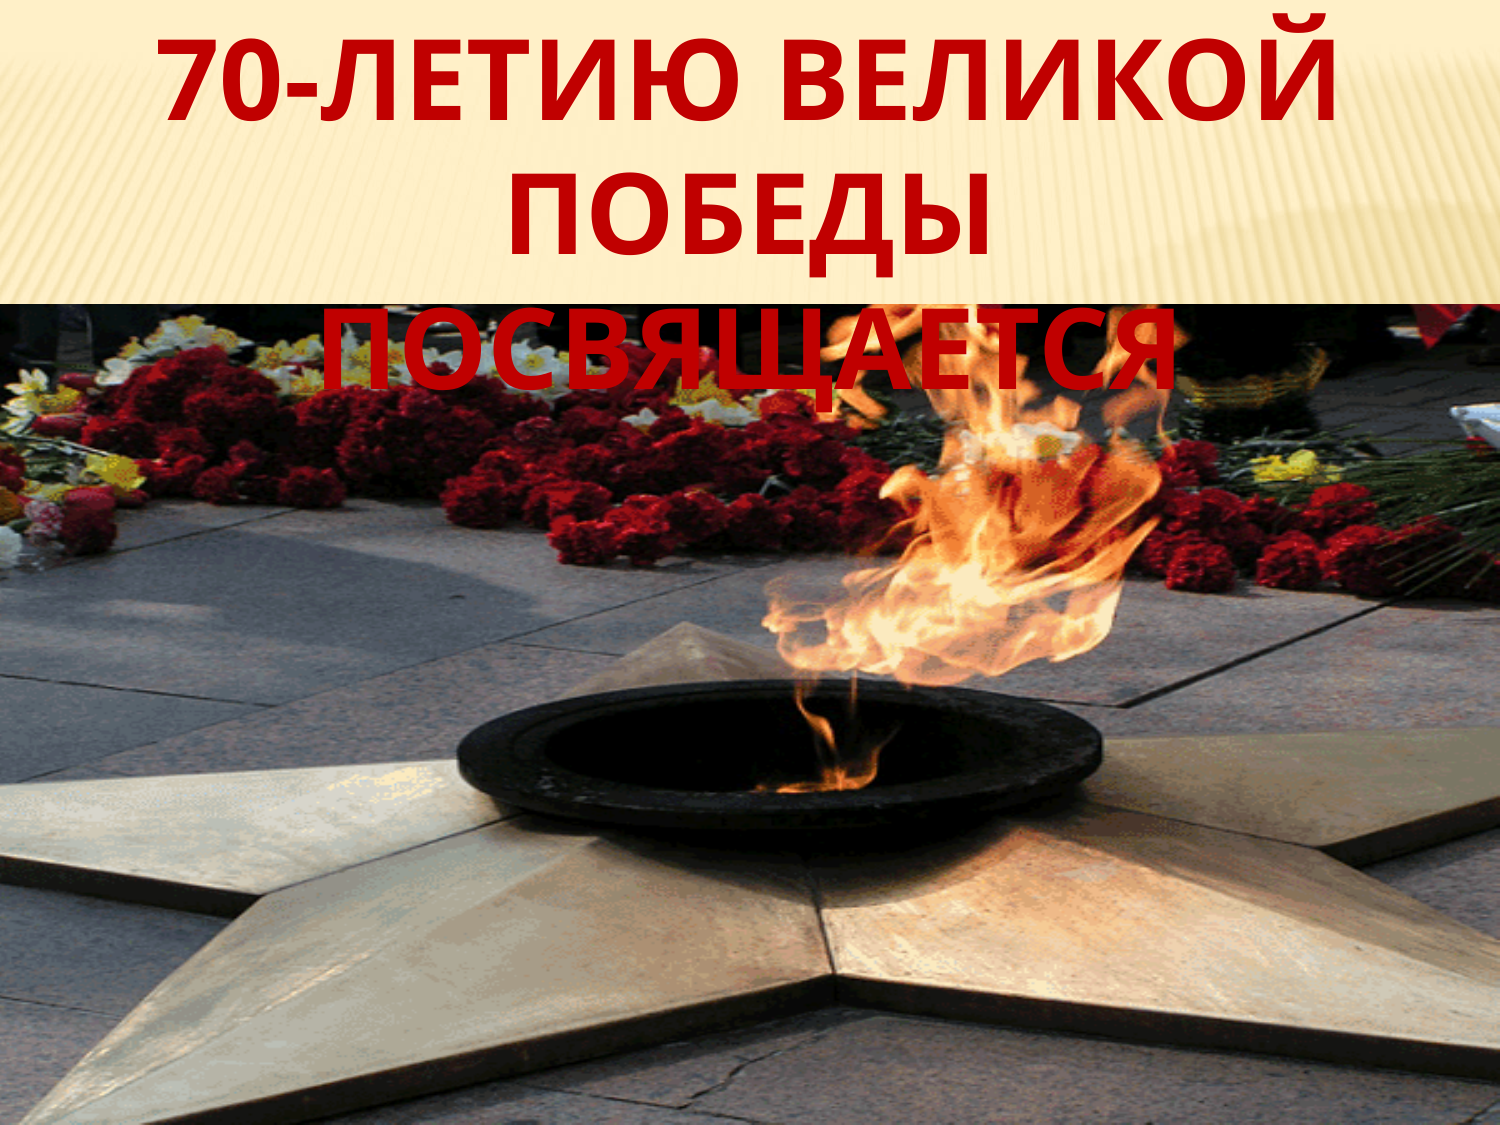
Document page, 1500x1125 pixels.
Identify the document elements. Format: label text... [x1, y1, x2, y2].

picture [0, 304, 1500, 1125]
text_box 70-ЛЕТИЮ ВЕЛИКОЙ ПОБЕДЫ ПОСВЯЩАЕТСЯ [46, 0, 1454, 303]
